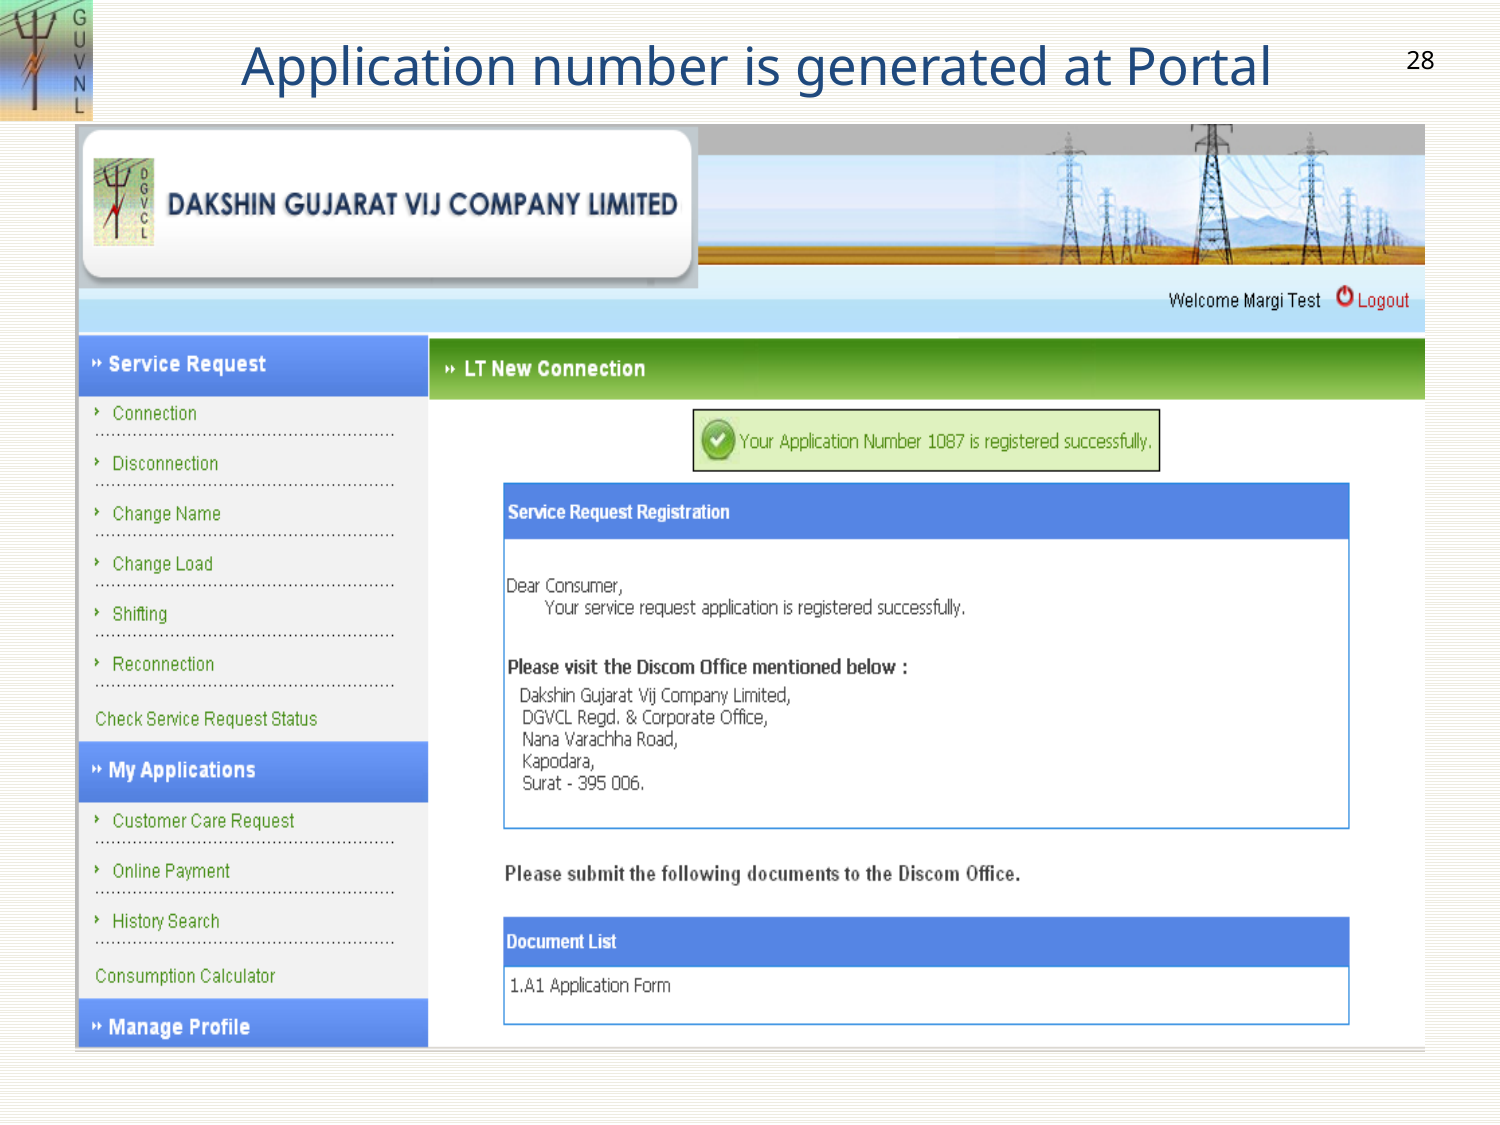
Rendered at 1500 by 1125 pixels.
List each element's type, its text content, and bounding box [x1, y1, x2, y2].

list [74, 124, 1426, 1053]
title Application number is generated at Portal [102, 24, 1413, 104]
slide_number 28 [1324, 37, 1451, 116]
picture [0, 0, 93, 121]
